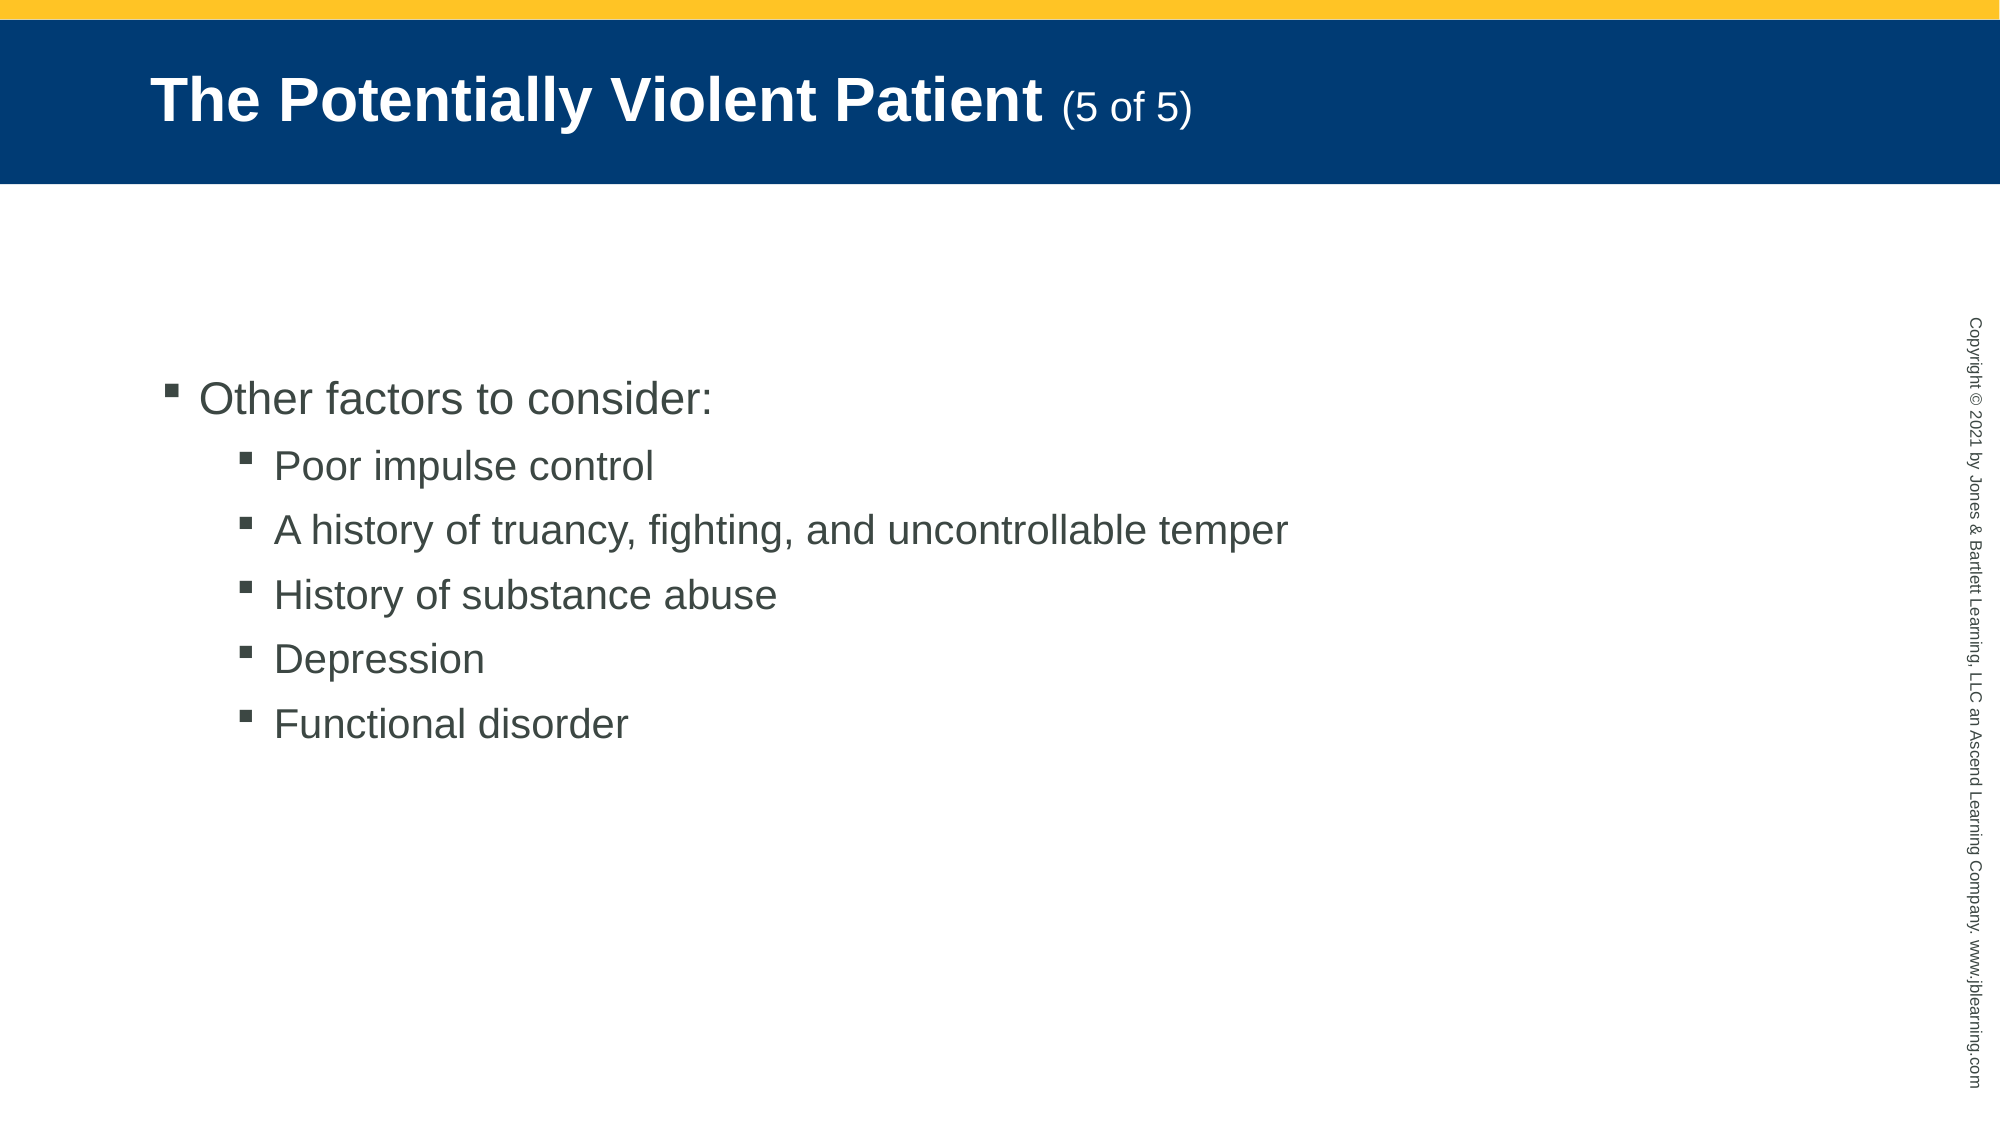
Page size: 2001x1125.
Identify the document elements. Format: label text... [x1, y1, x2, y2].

list Other factors to consider: Poor impulse control A history of truancy, fighting, and uncontrollable temper History of substance abuse Depression Functional disorder [146, 361, 1859, 1016]
title The Potentially Violent Patient (5 of 5) [0, 19, 2000, 185]
